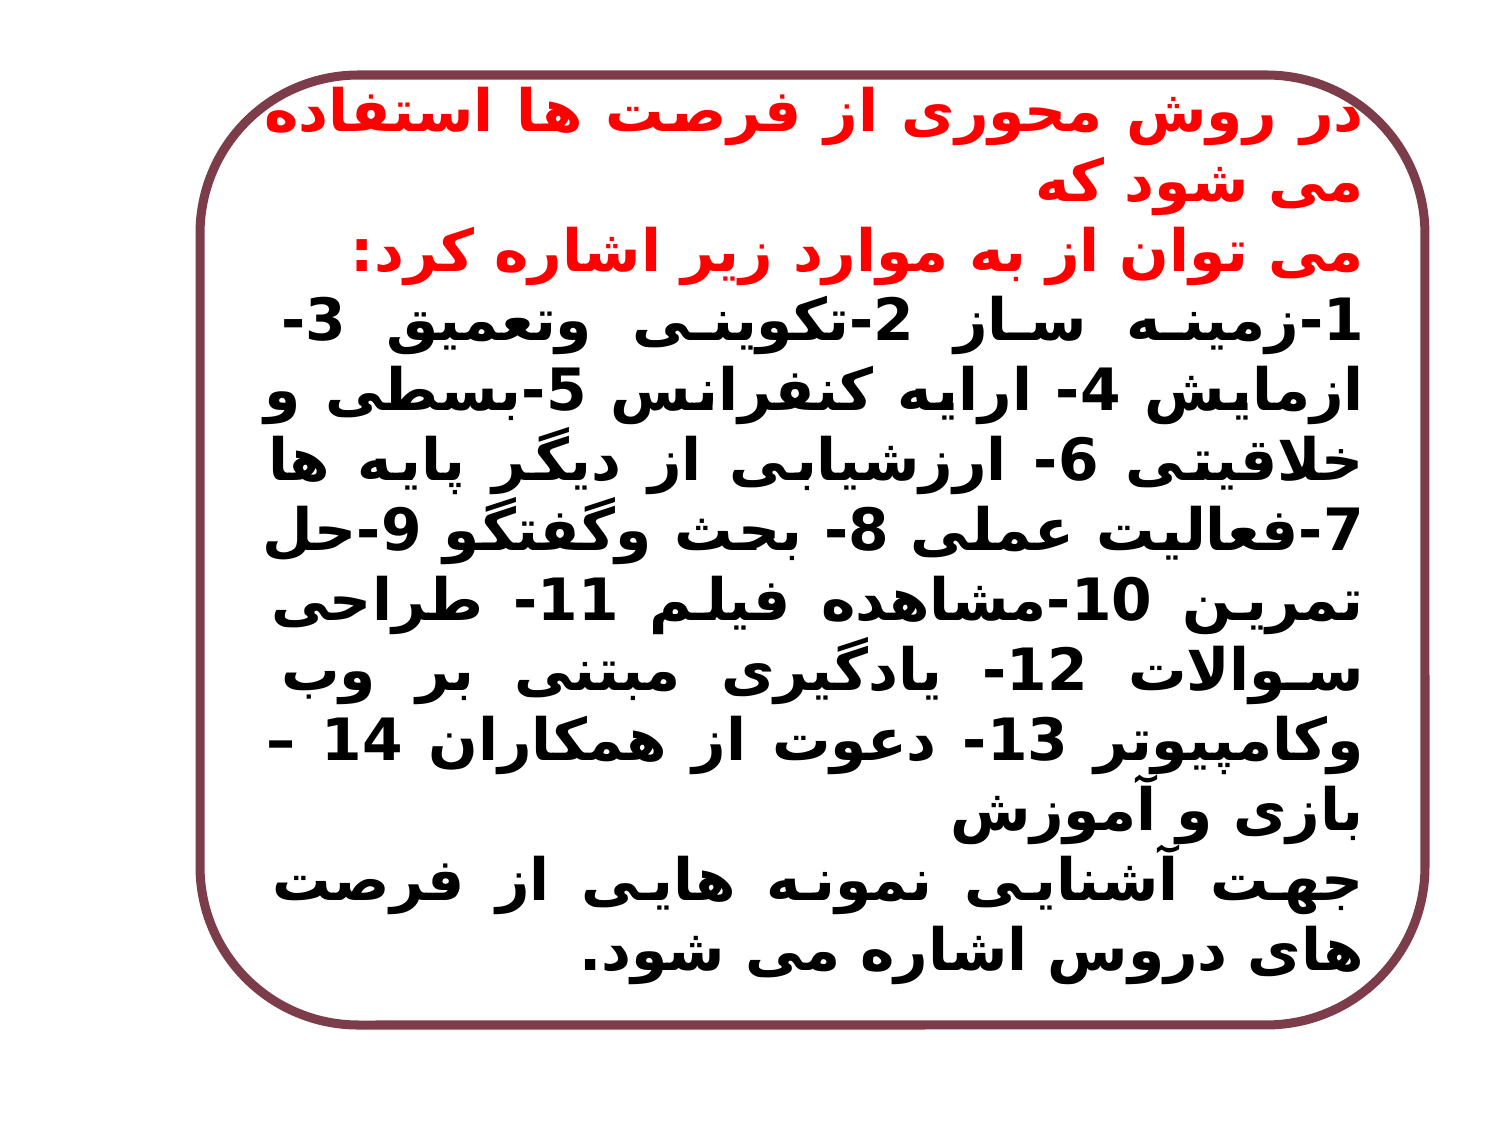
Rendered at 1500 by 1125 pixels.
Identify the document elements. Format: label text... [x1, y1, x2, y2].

text_box در روش محوری از فرصت ها استفاده می شود که می توان از به موارد زیر اشاره کرد: 1-زمینه ساز 2-تکوینی وتعمیق 3- ازمایش 4- ارایه کنفرانس 5-بسطی و خلاقیتی 6- ارزشیابی از دیگر پایه ها 7-فعالیت عملی 8- بحث وگفتگو 9-حل تمرین 10-مشاهده فیلم 11- طراحی سوالات 12- یادگیری مبتنی بر وب وکامپیوتر 13- دعوت از همکاران 14 – بازی و آموزش جهت آشنایی نمونه هایی از فرصت های دروس اشاره می شود. [195, 70, 1430, 1030]
